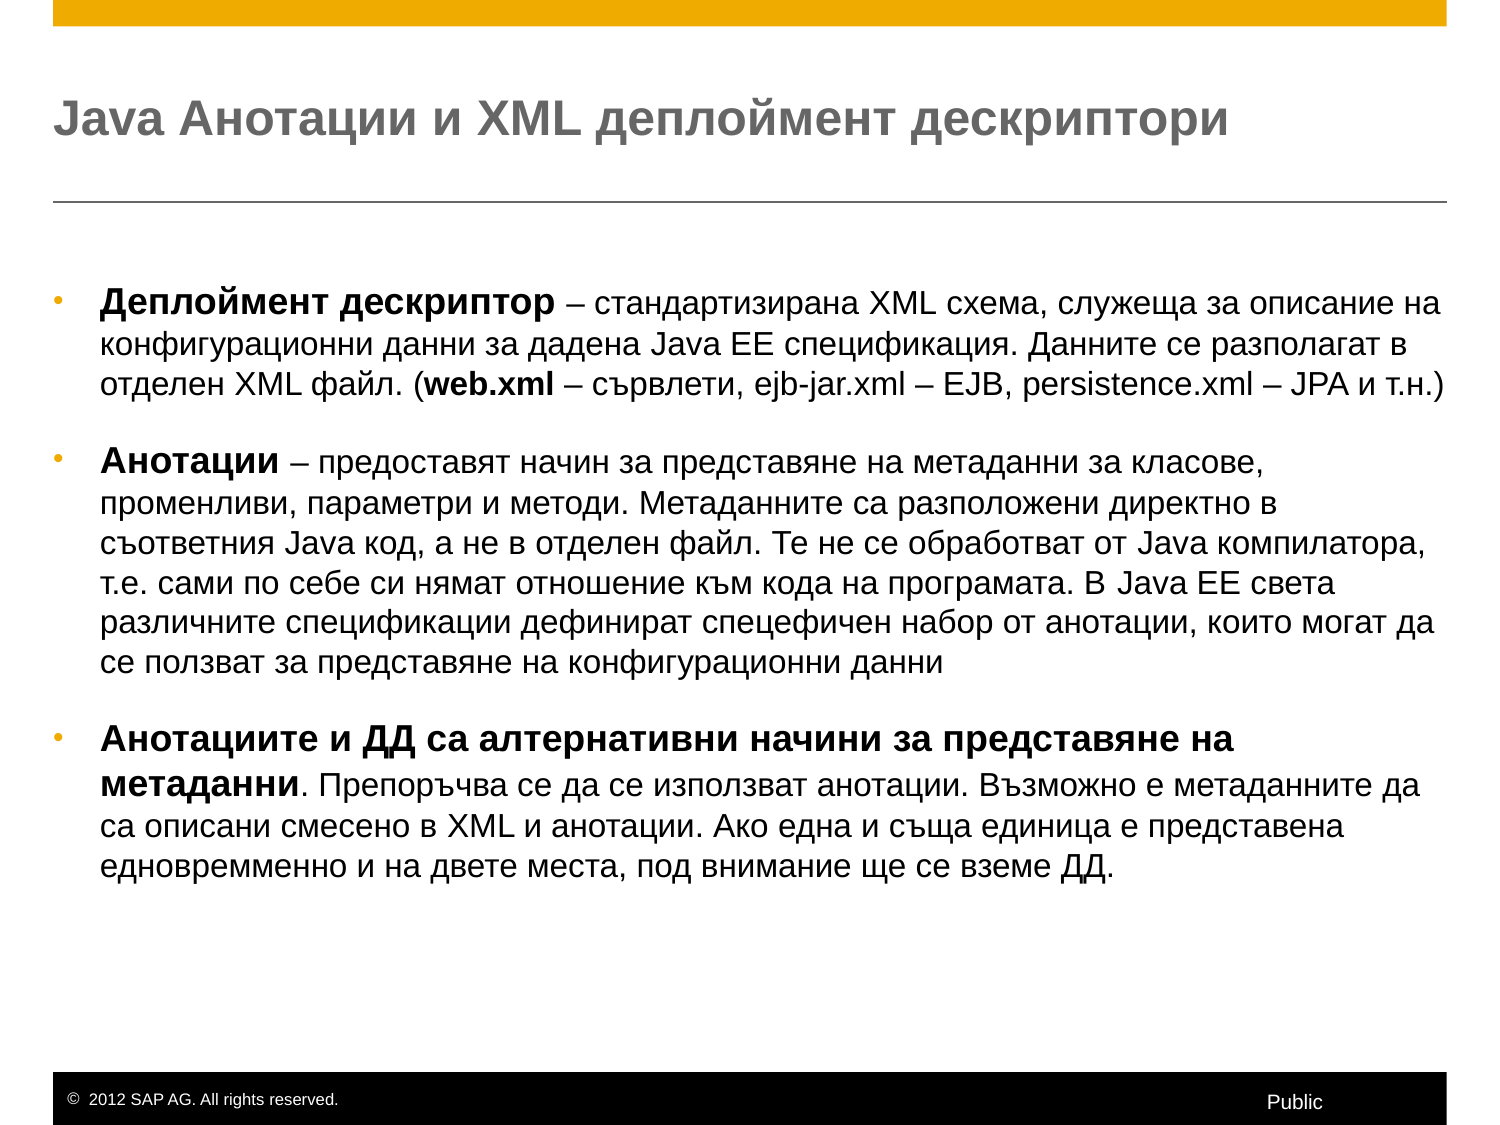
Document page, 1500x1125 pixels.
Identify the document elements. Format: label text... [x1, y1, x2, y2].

title Java Анотации и XML деплоймент дескриптори [53, 53, 1447, 178]
list Деплоймент дескриптор – стандартизирана XML схема, служеща за описание на конфигурационни данни за дадена Java EE спецификация. Данните се разполагат в отделен XML файл. (web.xml – сървлети, ejb-jar.xml – EJB, persistence.xml – JPA и т.н.) Анотации – предоставят начин за представяне на метаданни за класове, променливи, параметри и методи. Метаданните са разположени директно в съответния Java код, а не в отделен файл. Те не се обработват от Java компилатора, т.е. сами по себе си нямат отношение към кода на програмата. В Java EE света различните спецификации дефинират спецефичен набор от анотации, които могат да се ползват за представяне на конфигурационни данни Анотациите и ДД са алтернативни начини за представяне на метаданни. Препоръчва се да се използват анотации. Възможно е метаданните да са описани смесено в XML и анотации. Ако една и съща единица е представена едновремменно и на двете места, под внимание ще се вземе ДД. [53, 277, 1447, 998]
